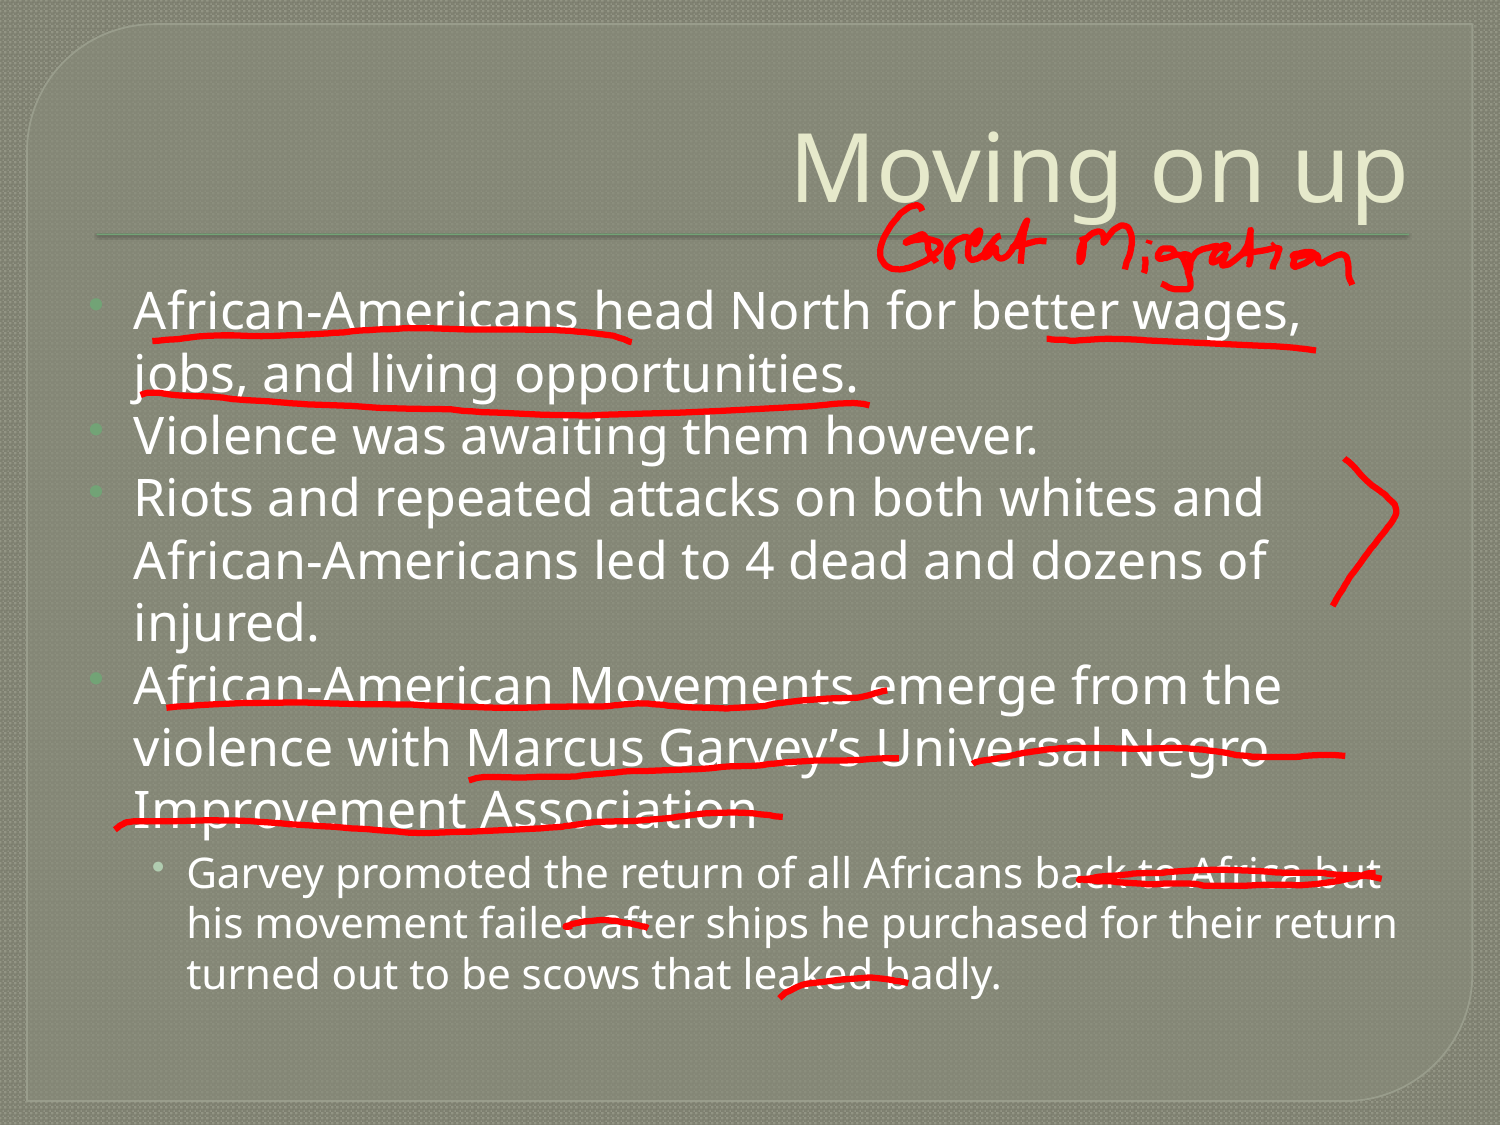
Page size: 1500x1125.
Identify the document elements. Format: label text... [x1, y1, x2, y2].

text_box [152, 328, 632, 343]
list African-Americans head North for better wages, jobs, and living opportunities. Violence was awaiting them however. Riots and repeated attacks on both whites and African-Americans led to 4 dead and dozens of injured. African-American Movements emerge from the violence with Marcus Garvey’s Universal Negro Improvement Association Garvey promoted the return of all Africans back to Africa but his movement failed after ships he purchased for their return turned out to be scows that leaked badly. [74, 269, 1426, 1013]
text_box [1157, 248, 1191, 290]
text_box [946, 230, 985, 267]
text_box [1014, 220, 1028, 246]
text_box [166, 690, 888, 709]
text_box [880, 205, 941, 270]
text_box [984, 235, 1023, 264]
text_box [468, 758, 899, 781]
text_box [1078, 869, 1382, 886]
text_box [779, 977, 909, 999]
title Moving on up [75, 41, 1425, 230]
text_box [114, 812, 783, 834]
text_box [565, 920, 649, 929]
text_box [1332, 458, 1397, 606]
text_box [1046, 338, 1317, 351]
text_box [1012, 240, 1047, 249]
text_box [1292, 252, 1353, 285]
text_box [1241, 248, 1280, 270]
text_box [1079, 225, 1132, 270]
text_box [140, 392, 870, 416]
text_box [972, 747, 1346, 764]
text_box [1180, 229, 1251, 271]
